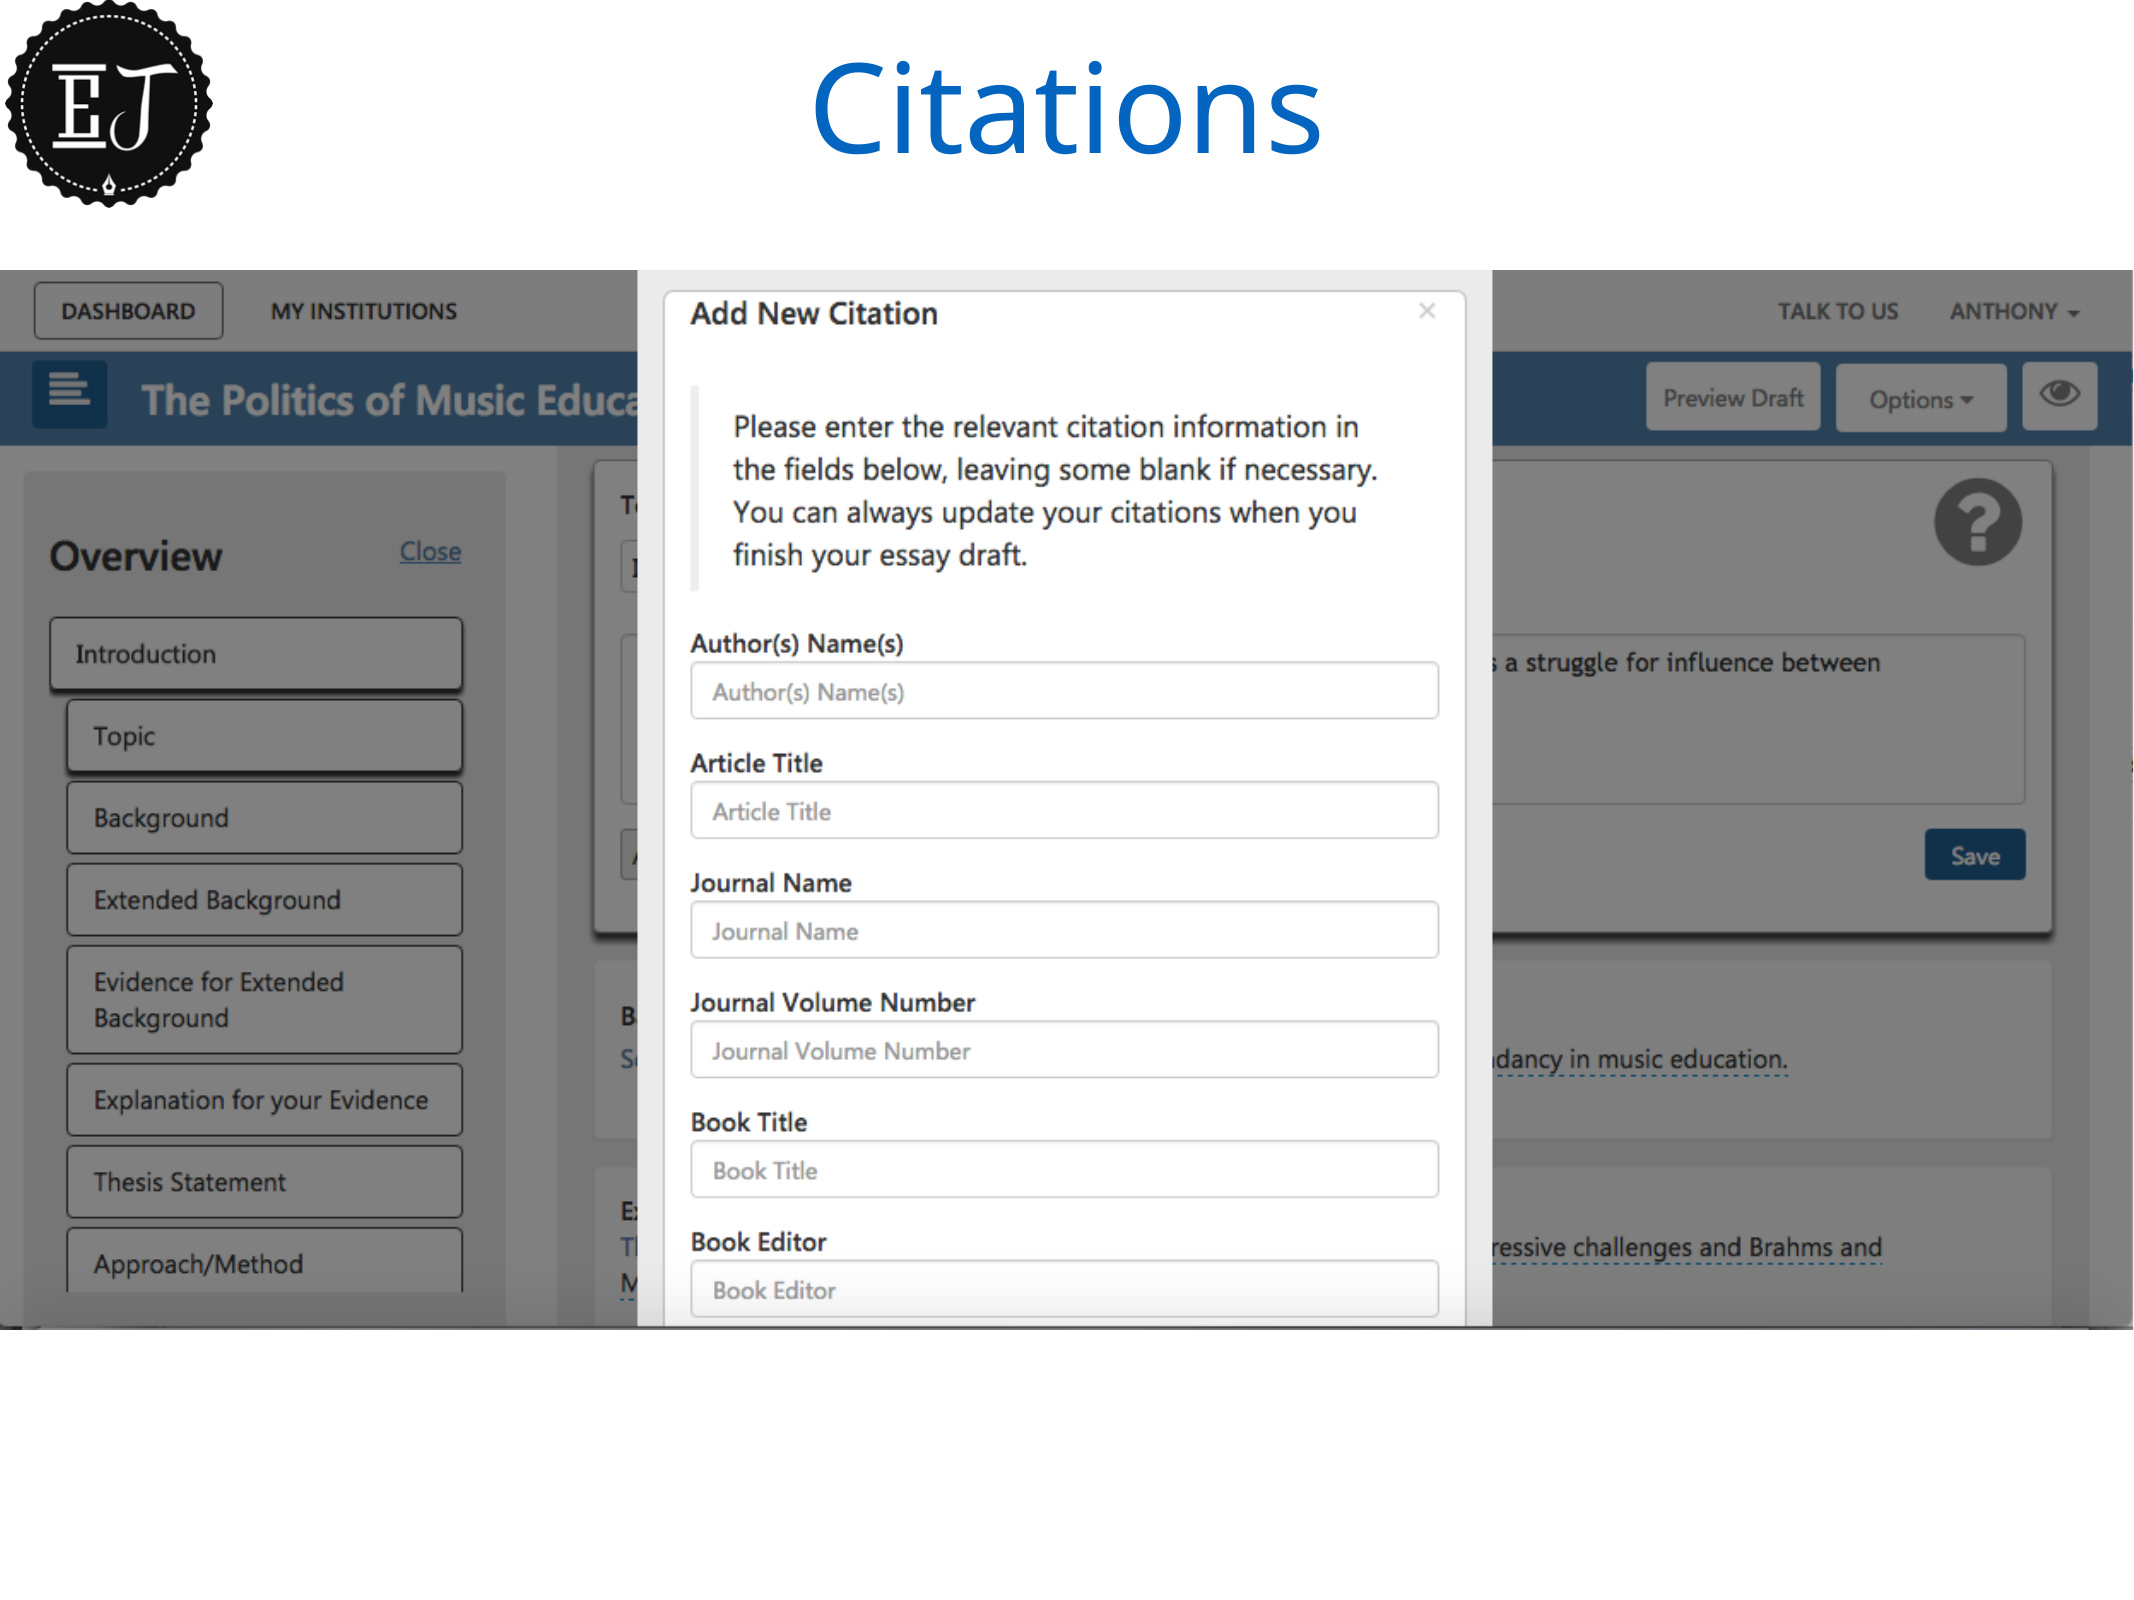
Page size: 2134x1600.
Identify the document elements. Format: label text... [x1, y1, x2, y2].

picture [0, 269, 2134, 1331]
picture [5, 0, 213, 208]
text_box Citations [799, 20, 1334, 187]
